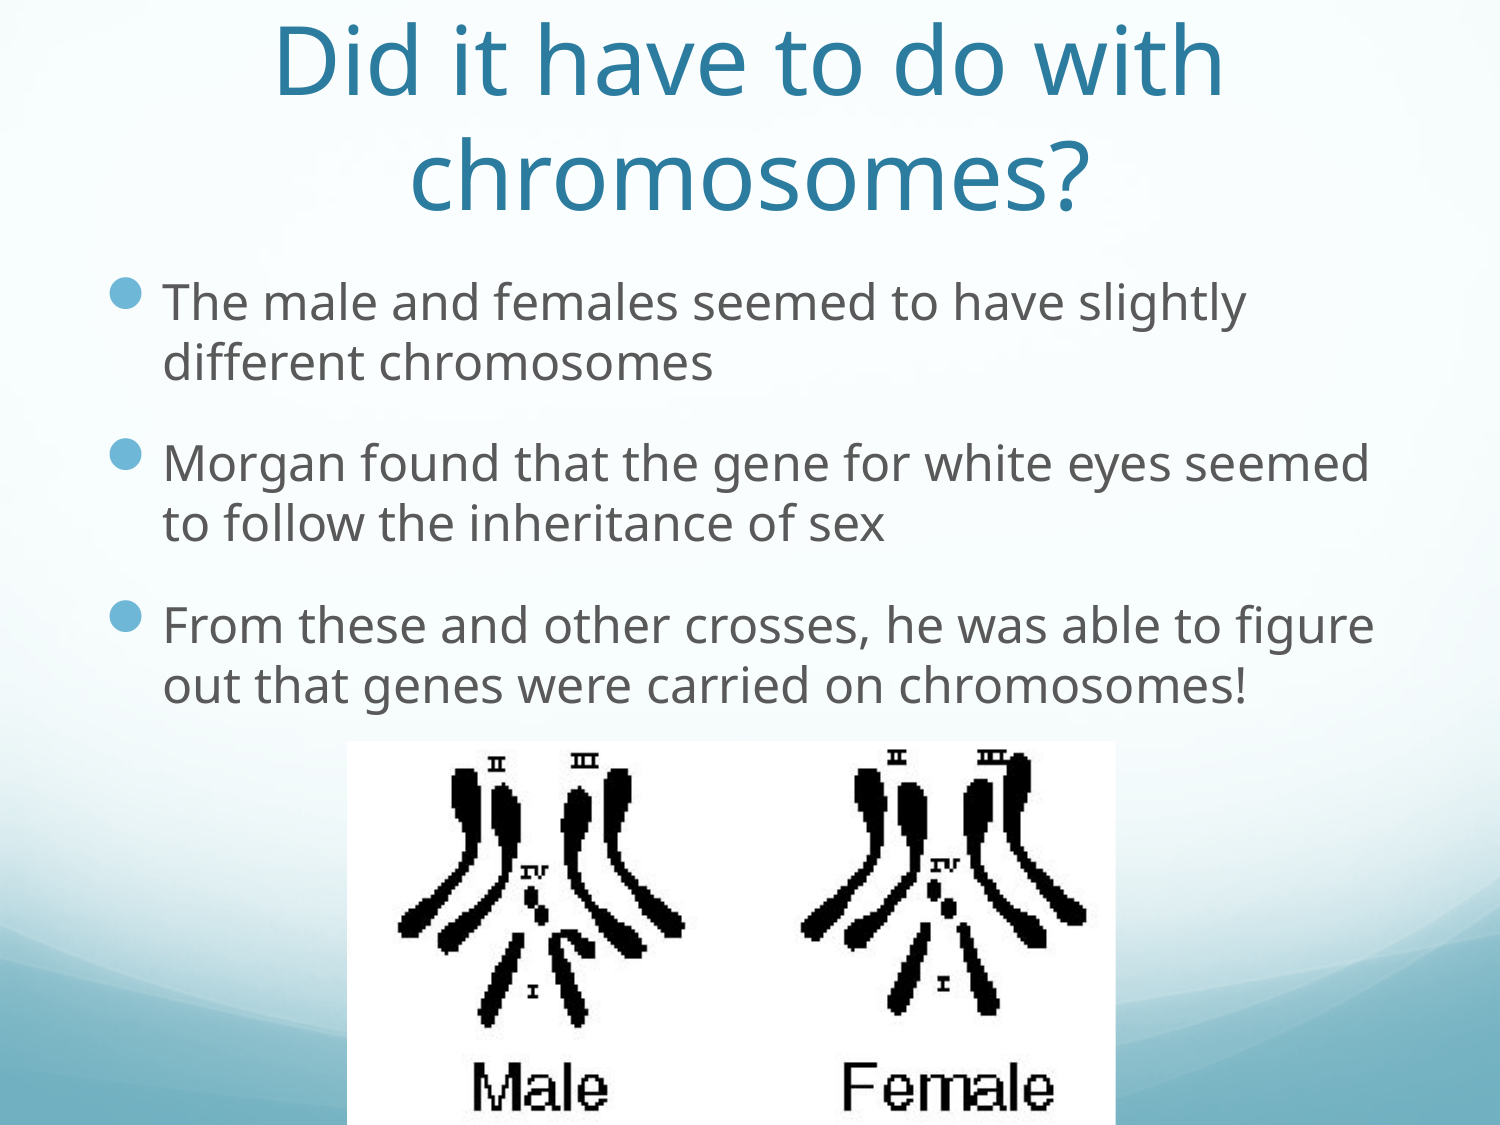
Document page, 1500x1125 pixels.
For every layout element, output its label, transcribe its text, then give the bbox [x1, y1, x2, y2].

list The male and females seemed to have slightly different chromosomes Morgan found that the gene for white eyes seemed to follow the inheritance of sex From these and other crosses, he was able to figure out that genes were carried on chromosomes! [90, 262, 1410, 975]
picture [346, 741, 1117, 1125]
title Did it have to do with chromosomes? [90, 17, 1410, 237]
